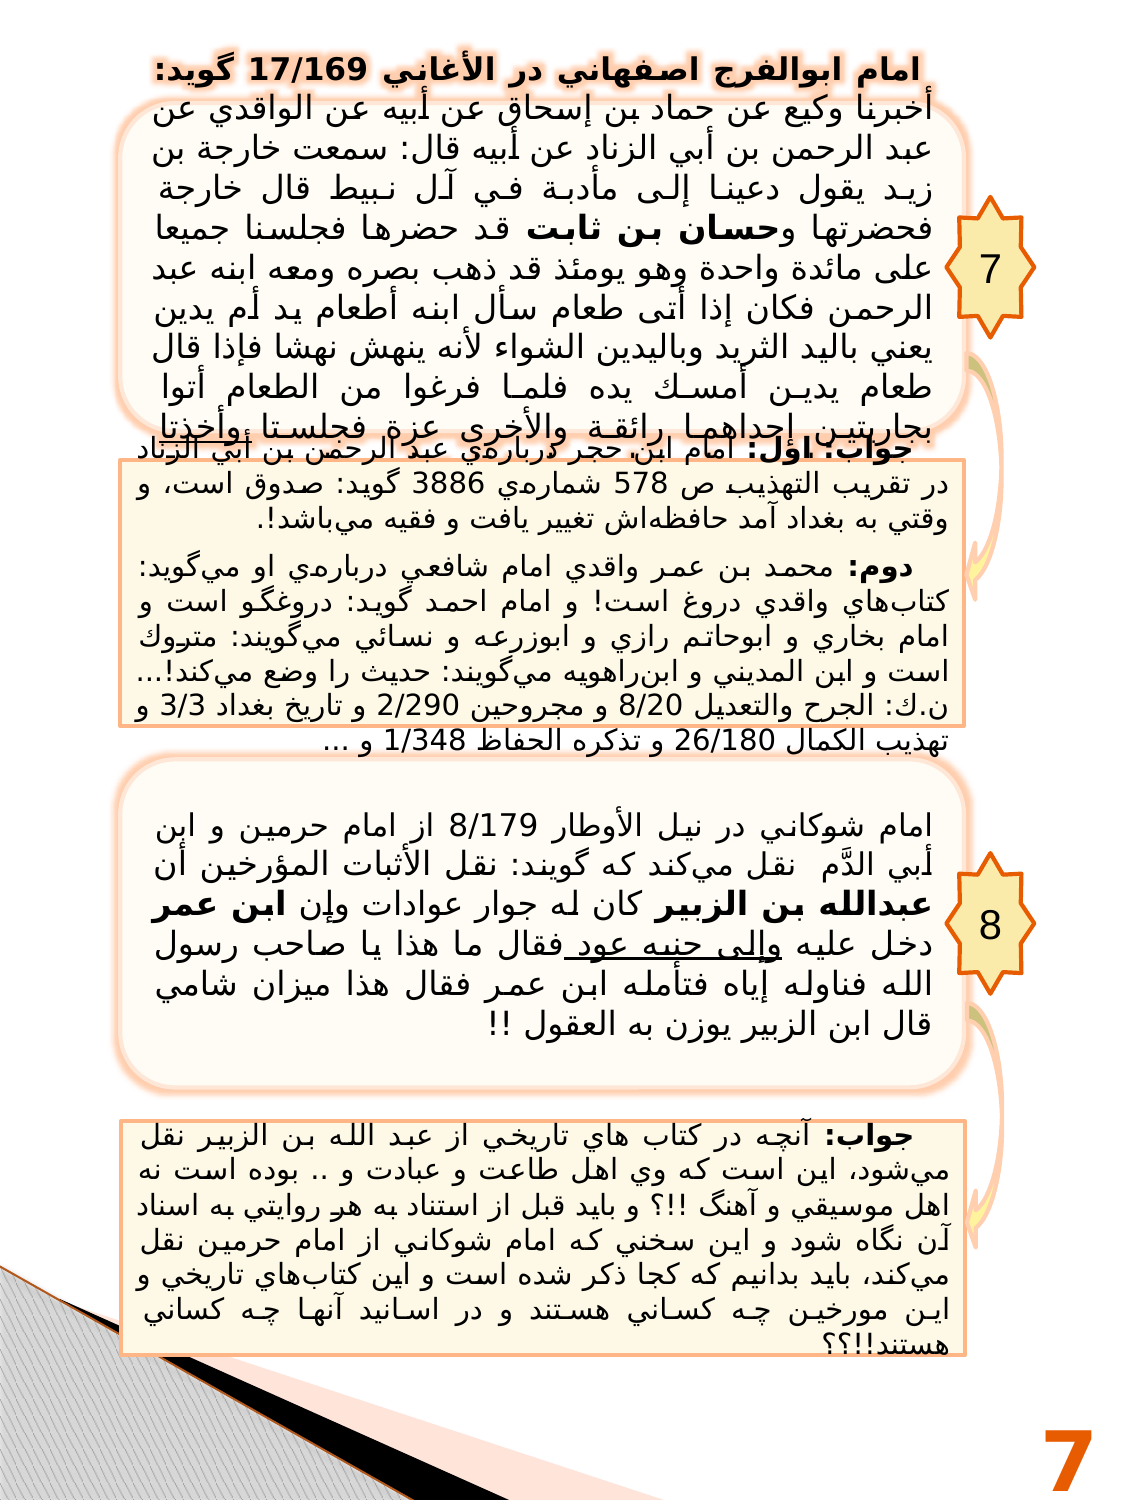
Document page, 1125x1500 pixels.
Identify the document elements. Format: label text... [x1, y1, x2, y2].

text_box جواب: آنچه در كتاب هاي تاريخي از عبد الله بن الزبير نقل مي‌شود، اين است كه وي اهل طاعت و عبادت و .. بوده است نه اهل موسيقي و آهنگ !!؟ و بايد قبل از استناد به هر روايتي به اسناد آن نگاه شود و اين سخني كه امام شوكاني از امام حرمين نقل مي‌كند، بايد بدانيم كه كجا ذكر شده است و اين كتاب‌هاي تاريخي و اين مورخين چه كساني هستند و در اسانيد آنها چه كساني هستند!!؟؟ [119, 1119, 967, 1357]
text_box 8 [944, 851, 1037, 996]
text_box [964, 1000, 1005, 1250]
text_box 70 [1001, 1400, 1125, 1500]
text_box امام ابوالفرج اصفهاني در الأغاني 17/169 گويد: أخبرنا وكيع عن حماد بن إسحاق عن أبيه عن الواقدي عن عبد الرحمن بن أبي الزناد عن أبيه قال: سمعت خارجة بن زيد يقول دعينا إلى مأدبة في آل نبيط قال خارجة فحضرتها وحسان بن ثابت قد حضرها فجلسنا جميعا على مائدة واحدة وهو يومئذ قد ذهب بصره ومعه ابنه عبد الرحمن فكان إذا أتى طعام سأل ابنه أطعام يد أم يدين يعني باليد الثريد وباليدين الشواء لأنه ينهش نهشا فإذا قال طعام يدين أمسك يده فلما فرغوا من الطعام أتوا بجاريتين إحداهما رائقة والأخرى عزة فجلستا وأخذتا مزهريهما وضربتا ضربا عجيبا وغنتا بقول حسان ... [118, 100, 967, 434]
text_box امام شوكاني در نيل الأوطار 8/179 از امام حرمين و ابن أبي الدَّم نقل مي‌كند كه گويند: نقل الأثبات المؤرخين أن عبدالله بن الزبير كان له جوار عوادات وإن ابن عمر دخل عليه وإلى جنيه عود فقال ما هذا يا صاحب رسول الله فناوله إياه فتأمله ابن عمر فقال هذا ميزان شامي قال ابن الزبير يوزن به العقول !! [118, 757, 967, 1090]
text_box جواب: اول: امام ابن حجر درباره‌ي عبد الرحمن بن أبي الزناد در تقريب التهذيب ص 578 شماره‌ي 3886 گويد: صدوق است، و وقتي به بغداد آمد حافظه‌اش تغيير يافت و فقيه مي‌باشد!. دوم: محمد بن عمر واقدي امام شافعي درباره‌ي او مي‌گويد: كتاب‌هاي واقدي دروغ است! و امام احمد گويد: دروغگو است و امام بخاري و ابوحاتم رازي و ابوزرعه و نسائي مي‌گويند: متروك است و ابن المديني و ابن‌راهويه مي‌گويند: حديث را وضع مي‌كند!... ن.ك: الجرح والتعديل 8/20 و مجروحين 2/290 و تاريخ بغداد 3/3 و تهذيب الكمال 26/180 و تذكره الحفاظ 1/348 و ... [118, 458, 966, 728]
text_box 7 [944, 194, 1037, 340]
text_box [964, 351, 1004, 602]
text_box [3, 1276, 119, 1345]
text_box [141, 1357, 399, 1500]
